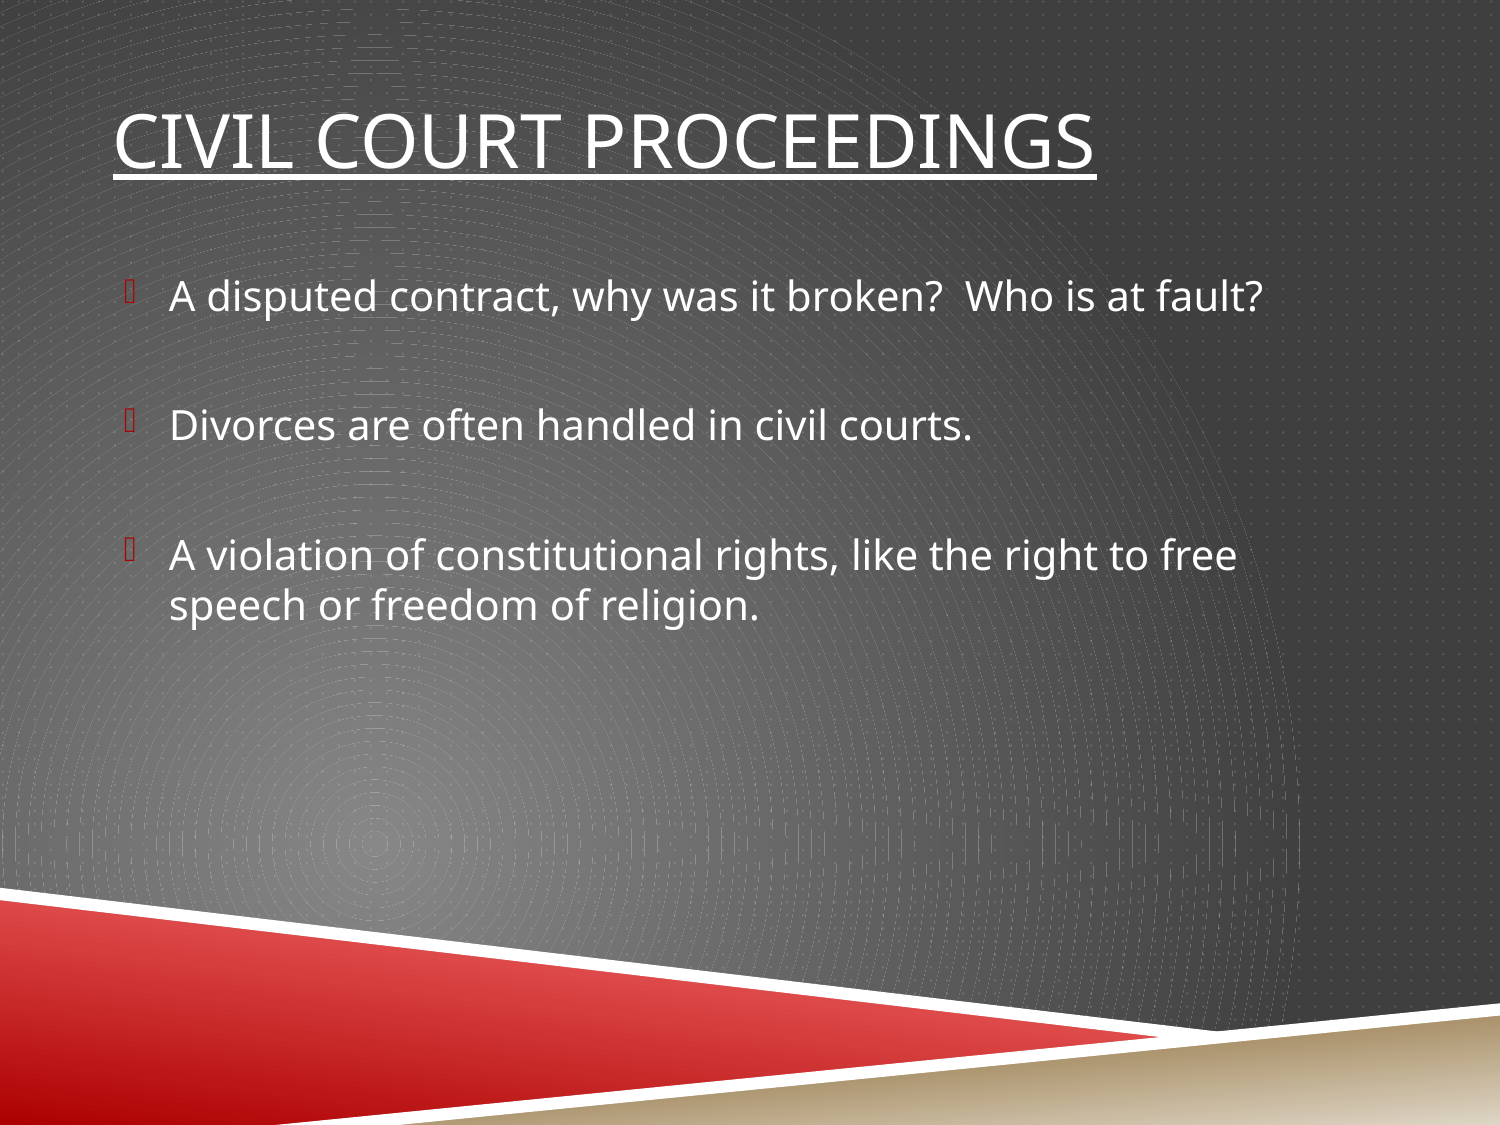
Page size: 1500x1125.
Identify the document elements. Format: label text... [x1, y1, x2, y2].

list A disputed contract, why was it broken? Who is at fault? Divorces are often handled in civil courts. A violation of constitutional rights, like the right to free speech or freedom of religion. [112, 262, 1388, 875]
title Civil Court Proceedings [112, 45, 1388, 233]
